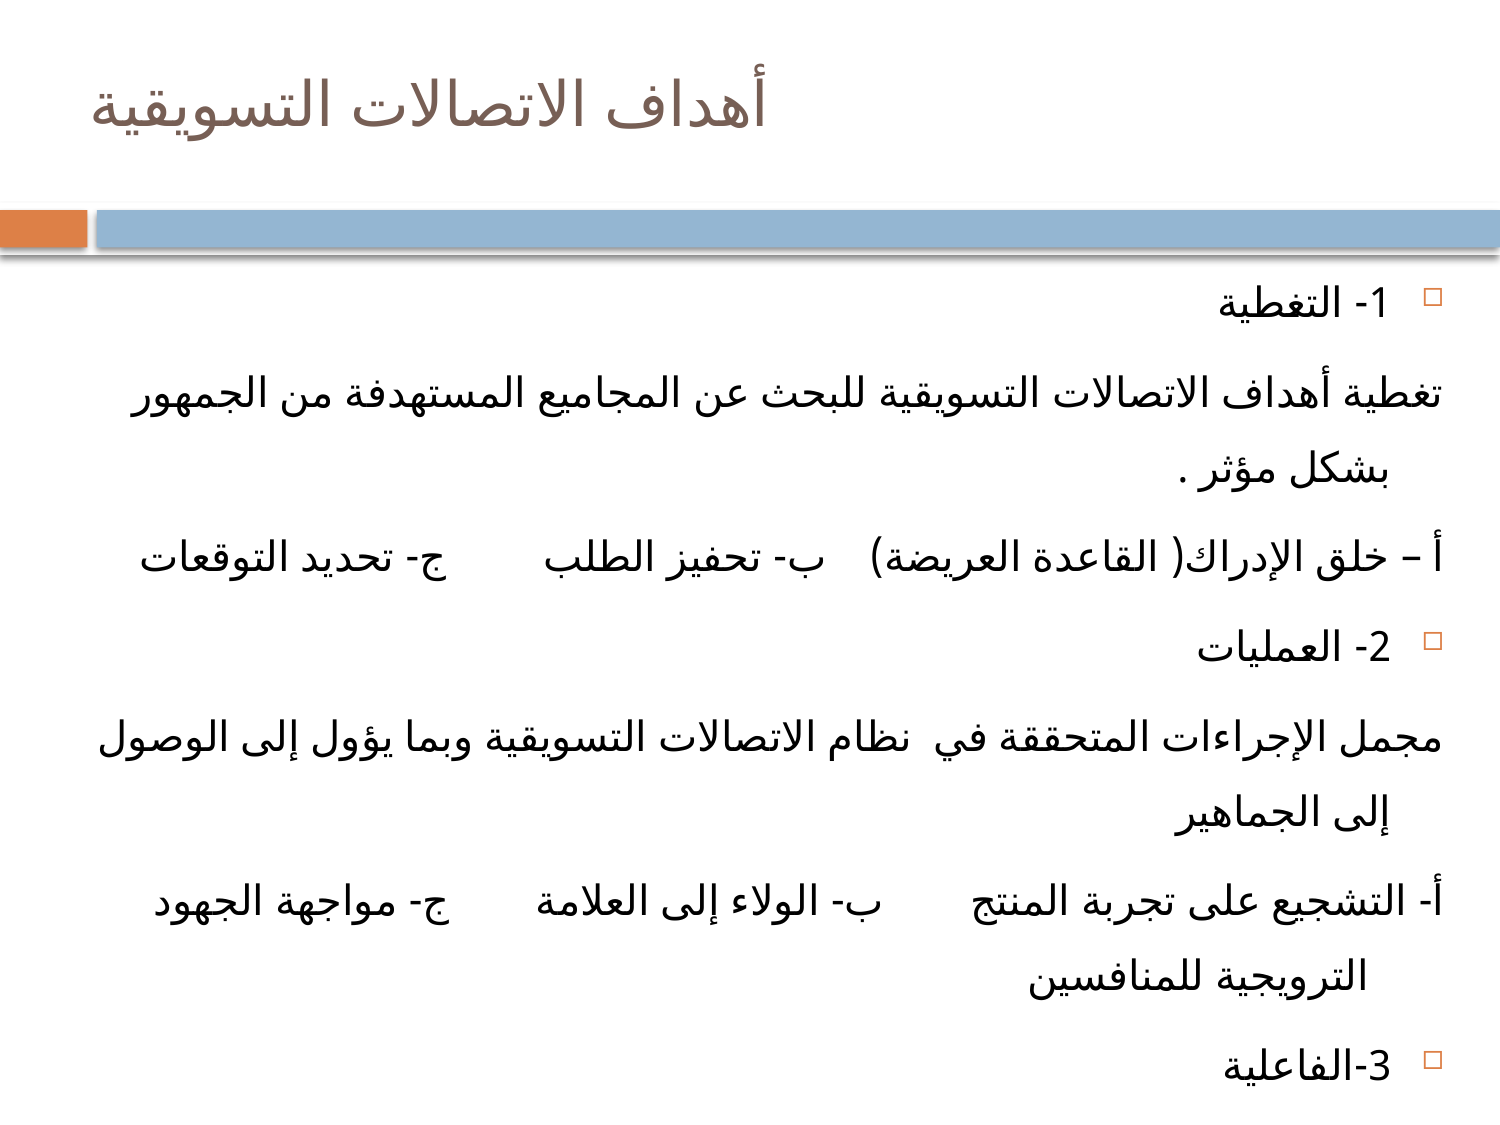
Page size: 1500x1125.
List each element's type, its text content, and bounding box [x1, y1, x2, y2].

title أهداف الاتصالات التسويقية [75, 41, 1425, 161]
list 1- التغطية تغطية أهداف الاتصالات التسويقية للبحث عن المجاميع المستهدفة من الجمهور بشكل مؤثر . أ – خلق الإدراك( القاعدة العريضة) ب- تحفيز الطلب ج- تحديد التوقعات 2- العمليات مجمل الإجراءات المتحققة في نظام الاتصالات التسويقية وبما يؤول إلى الوصول إلى الجماهير أ- التشجيع على تجربة المنتج ب- الولاء إلى العلامة ج- مواجهة الجهود الترويجية للمنافسين 3-الفاعلية قياس مدى دقة وصول الرسالة الترويجية عبر عمليات الاتصالات التسويقية وبما يتوافق مع الأهداف المخطط لها. (لقياس تلك الدرجة العلية في الاداء يجب القيام ب:- أ- التخطيط للاتصالات ب-حاجة المستلم للمعلومات ج- تعزيز العلاقة الشخصية [41, 243, 1459, 1094]
